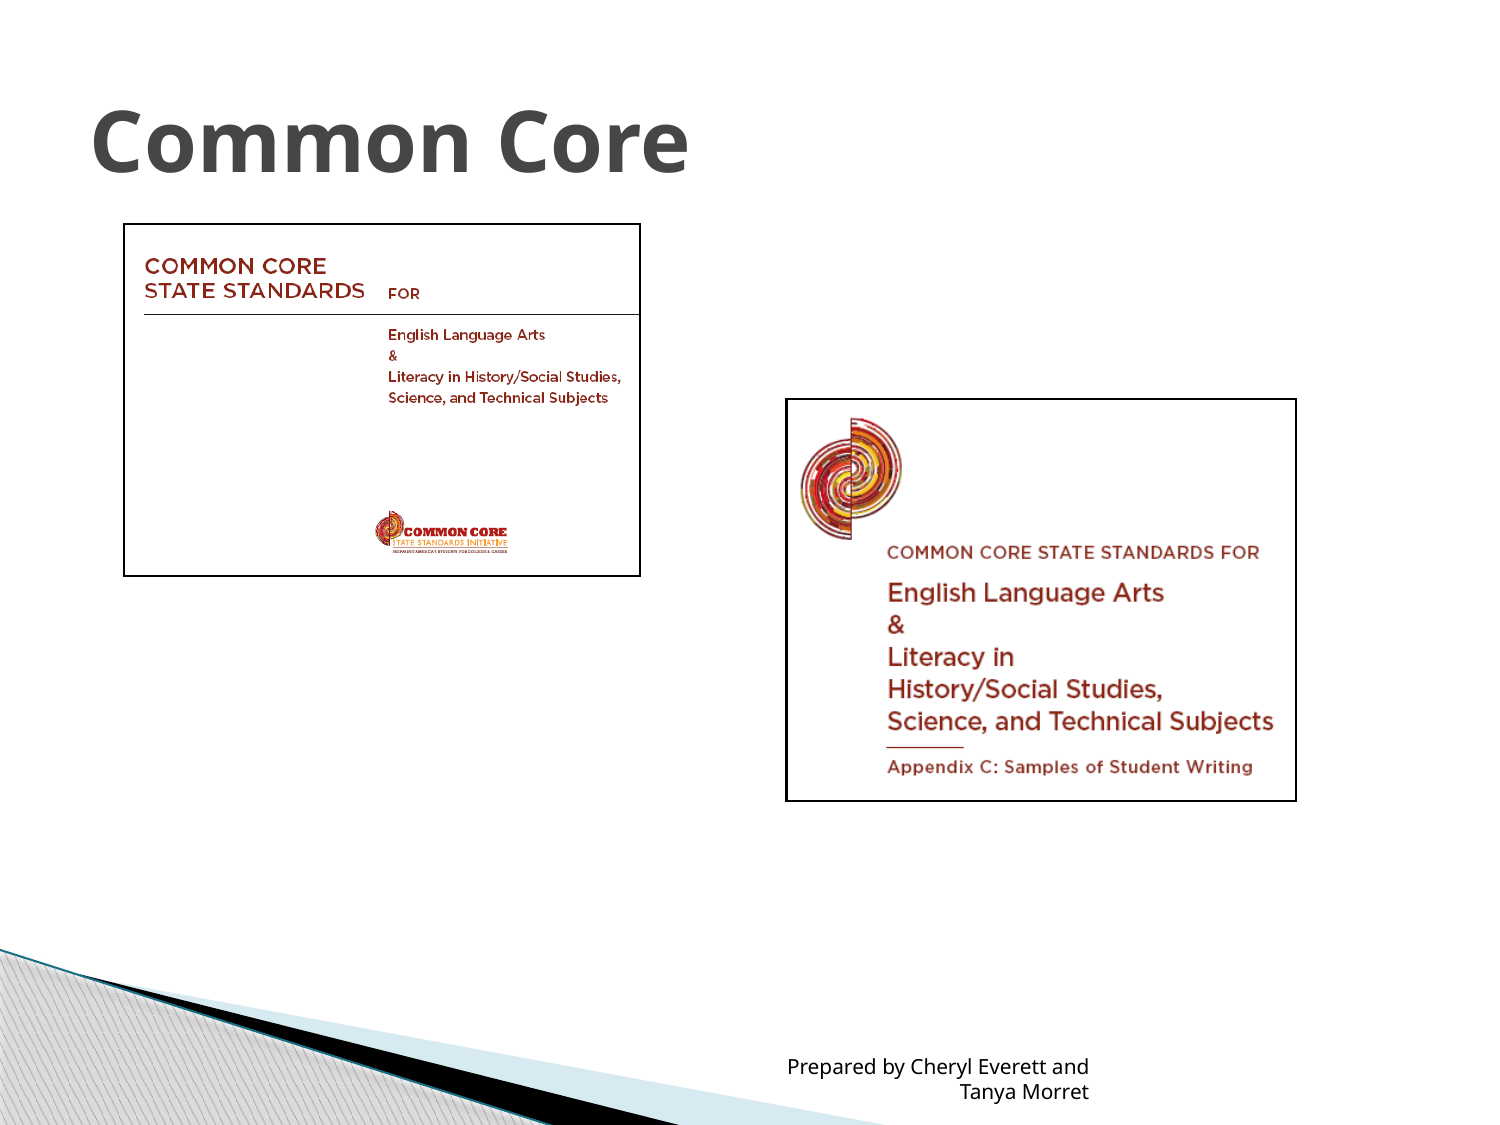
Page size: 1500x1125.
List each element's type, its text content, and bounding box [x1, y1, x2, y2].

footer Prepared by Cheryl Everett and Tanya Morret [718, 1051, 1105, 1112]
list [787, 399, 1296, 801]
picture [124, 224, 640, 576]
title Common Core [75, 45, 1425, 233]
